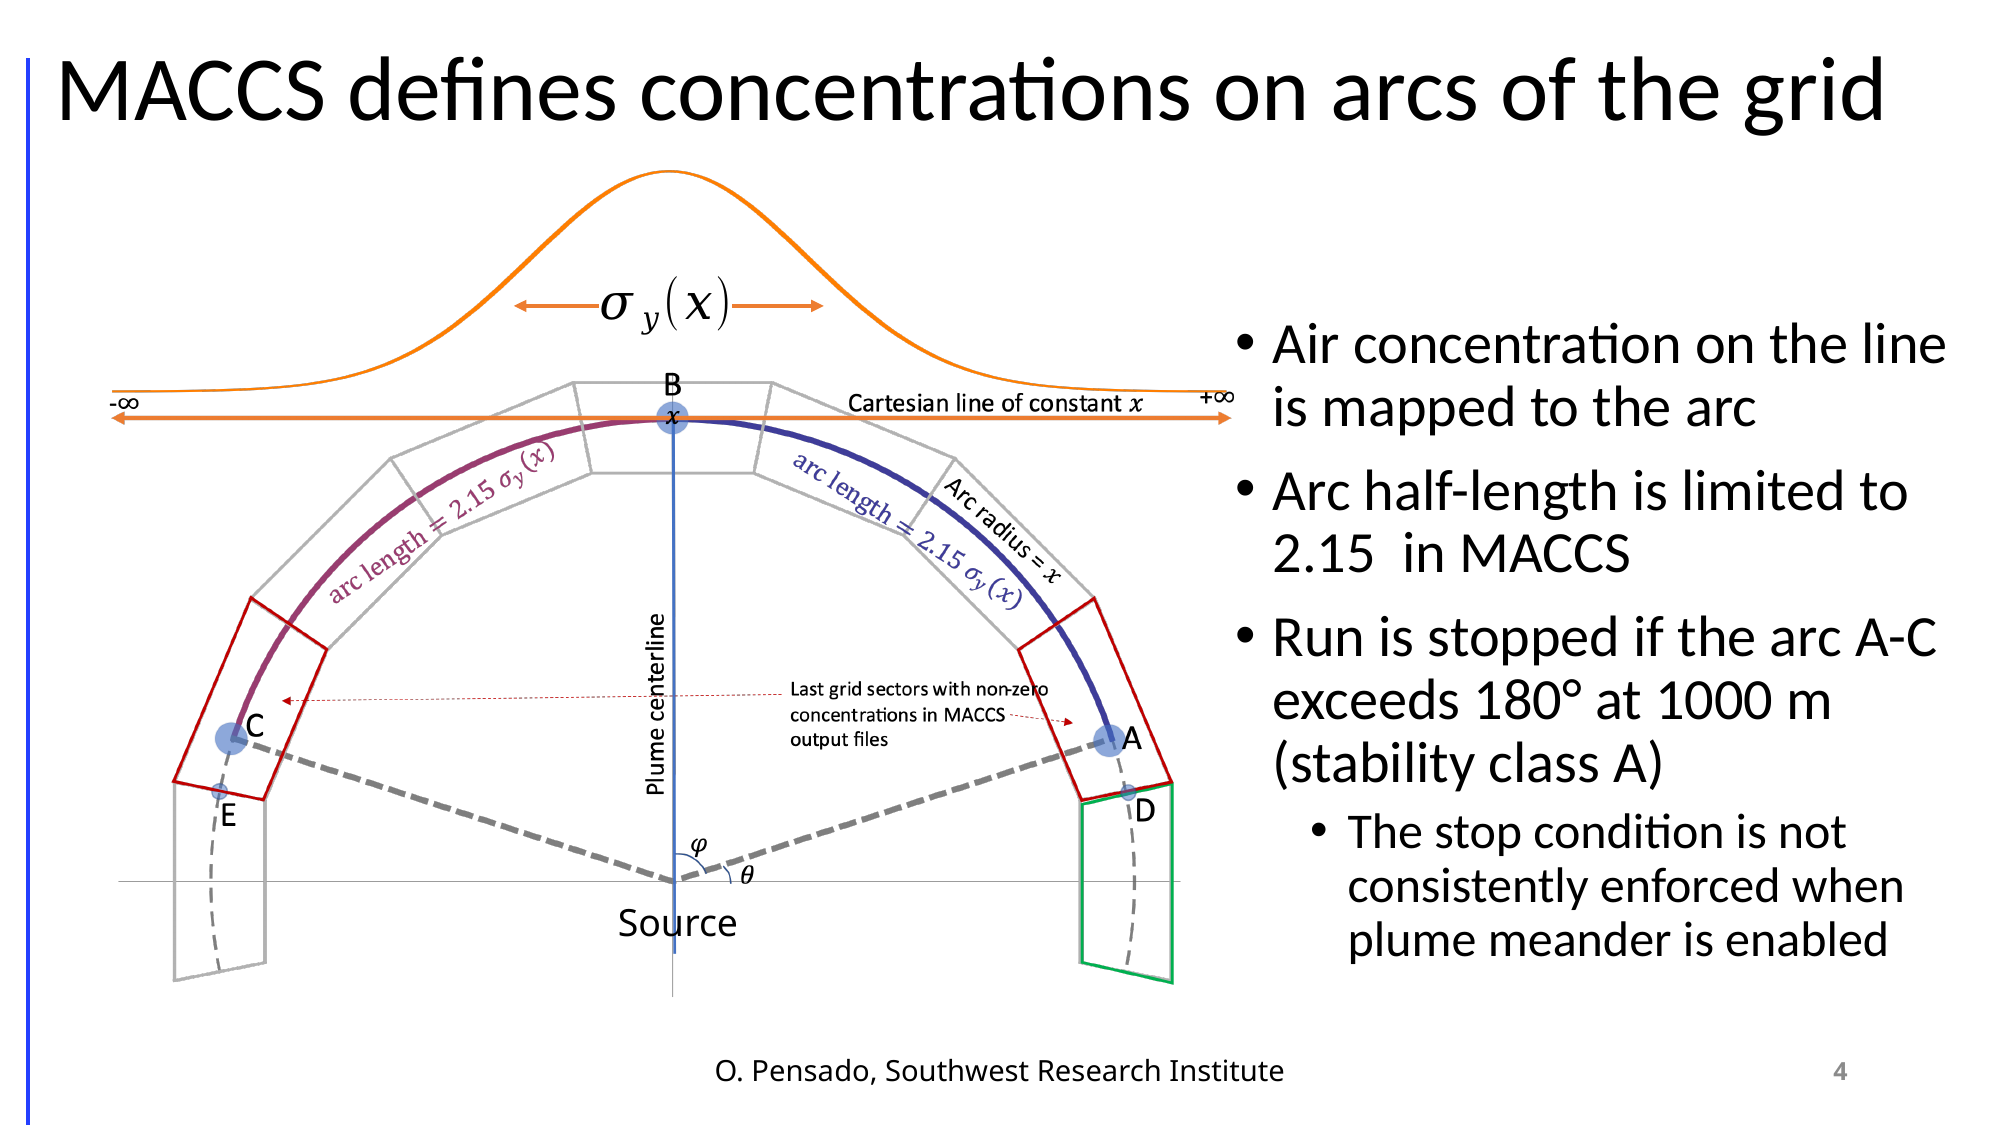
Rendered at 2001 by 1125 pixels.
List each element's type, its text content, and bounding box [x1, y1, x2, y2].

slide_number 4 [1412, 1042, 1863, 1103]
picture [92, 159, 1246, 1000]
title MACCS defines concentrations on arcs of the grid [40, 5, 1952, 176]
footer O. Pensado, Southwest Research Institute [662, 1042, 1338, 1103]
